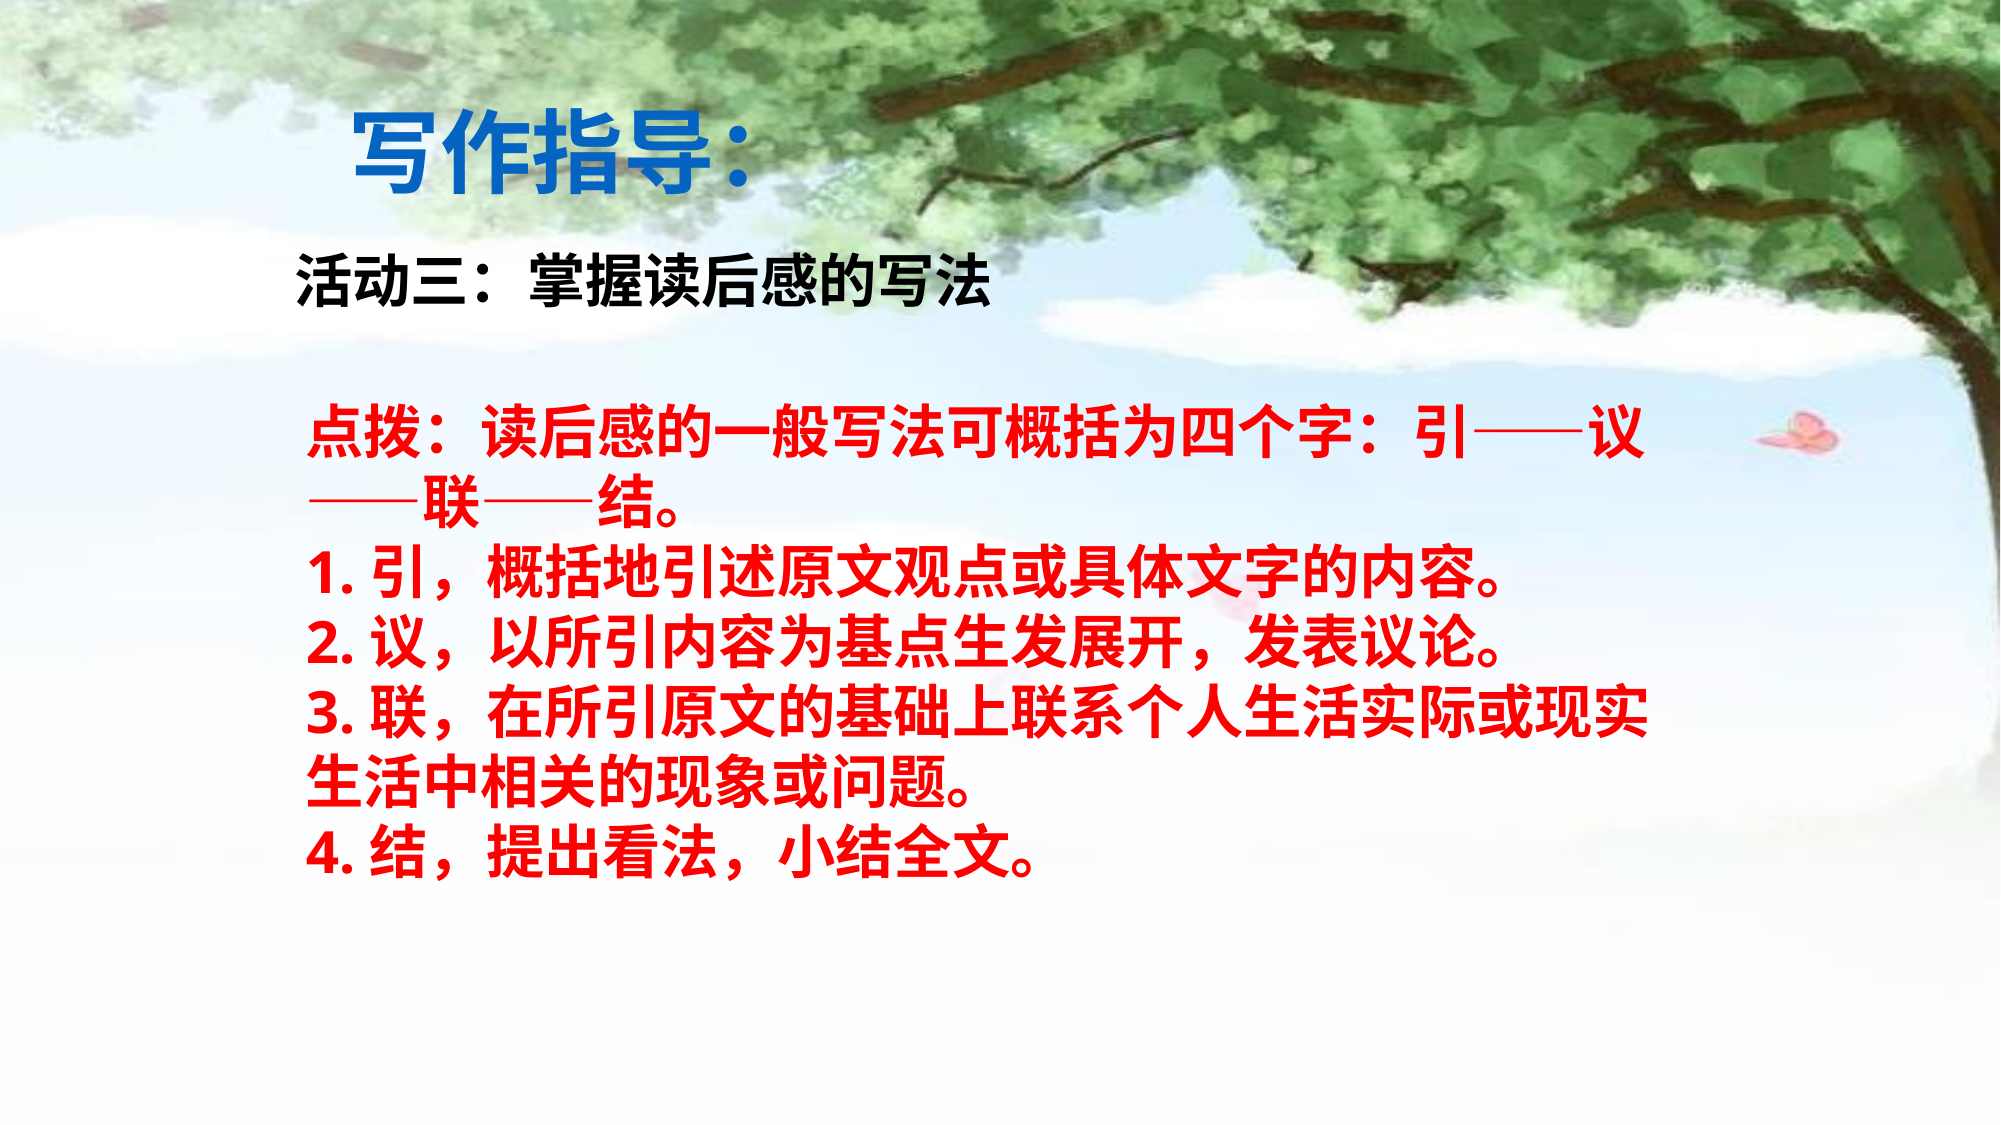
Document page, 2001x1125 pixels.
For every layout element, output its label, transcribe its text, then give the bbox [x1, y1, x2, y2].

text_box 活动三：掌握读后感的写法 [279, 237, 1686, 322]
text_box 点拨：读后感的一般写法可概括为四个字：引——议——联——结。 1.引，概括地引述原文观点或具体文字的内容。 2.议，以所引内容为基点生发展开，发表议论。 3.联，在所引原文的基础上联系个人生活实际或现实生活中相关的现象或问题。 4.结，提出看法，小结全文。 [291, 387, 1692, 893]
text_box 写作指导： [333, 87, 1102, 213]
picture [0, 0, 2001, 1125]
